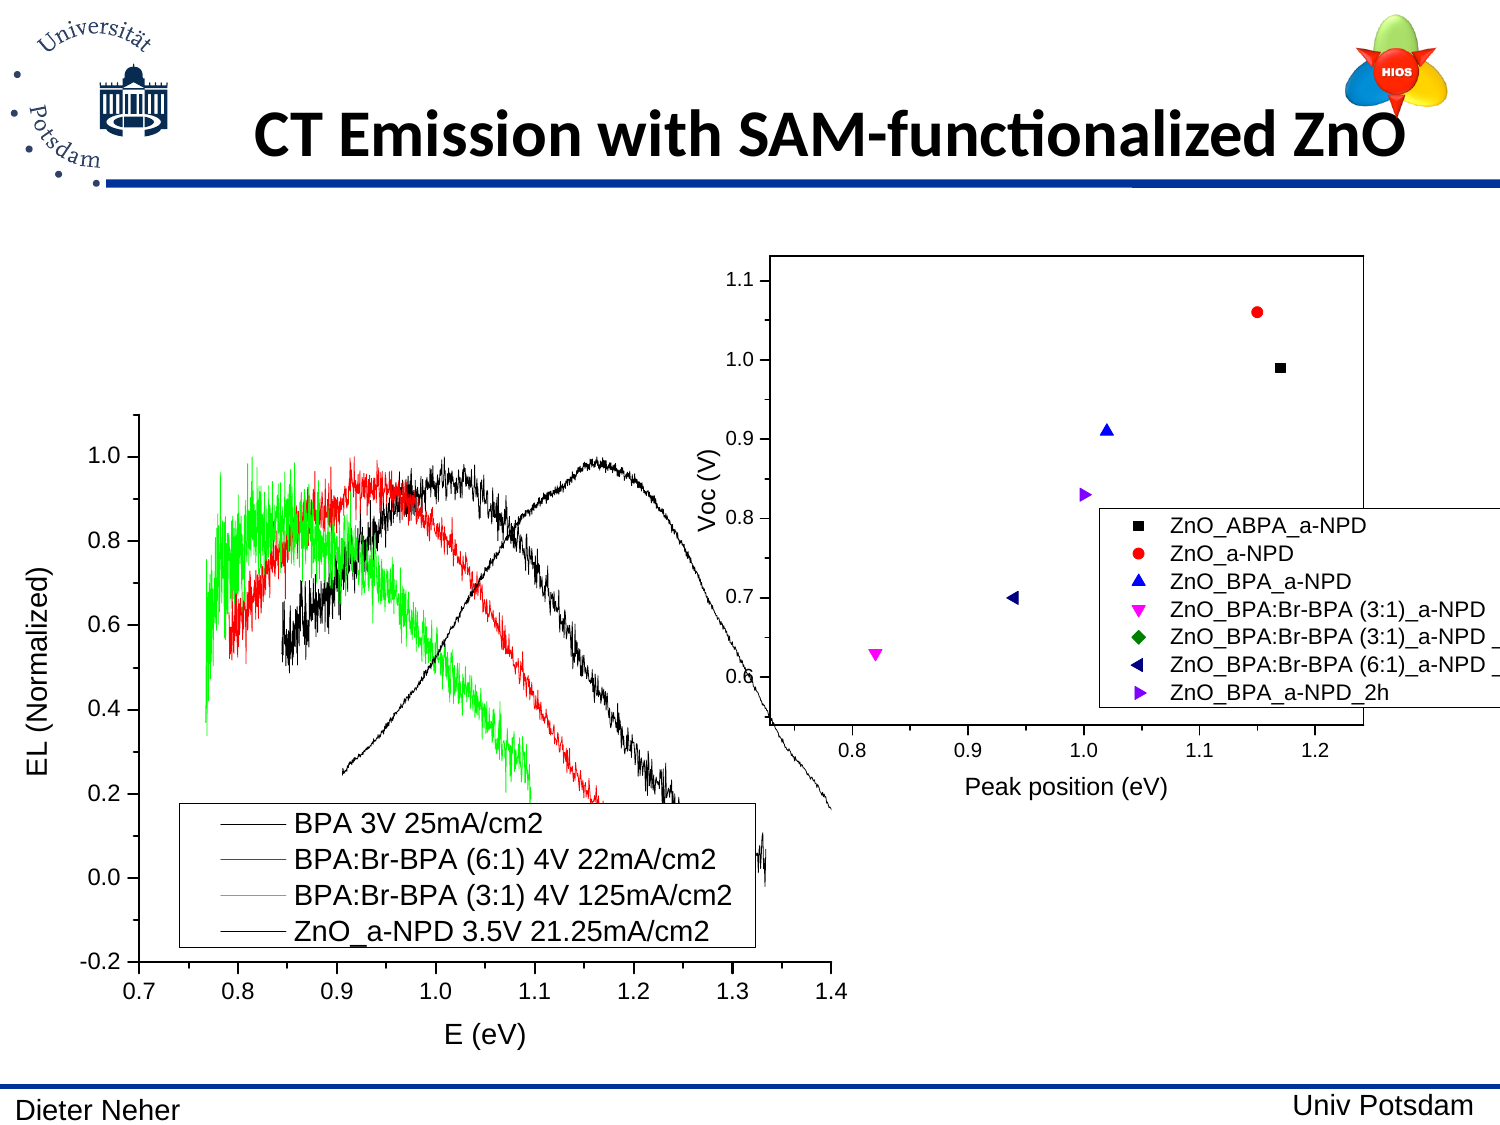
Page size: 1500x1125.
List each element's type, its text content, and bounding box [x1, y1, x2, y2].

picture [1335, 14, 1457, 119]
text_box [0, 325, 975, 1091]
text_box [676, 181, 1500, 838]
title CT Emission with SAM-functionalized ZnO [193, 35, 1470, 178]
